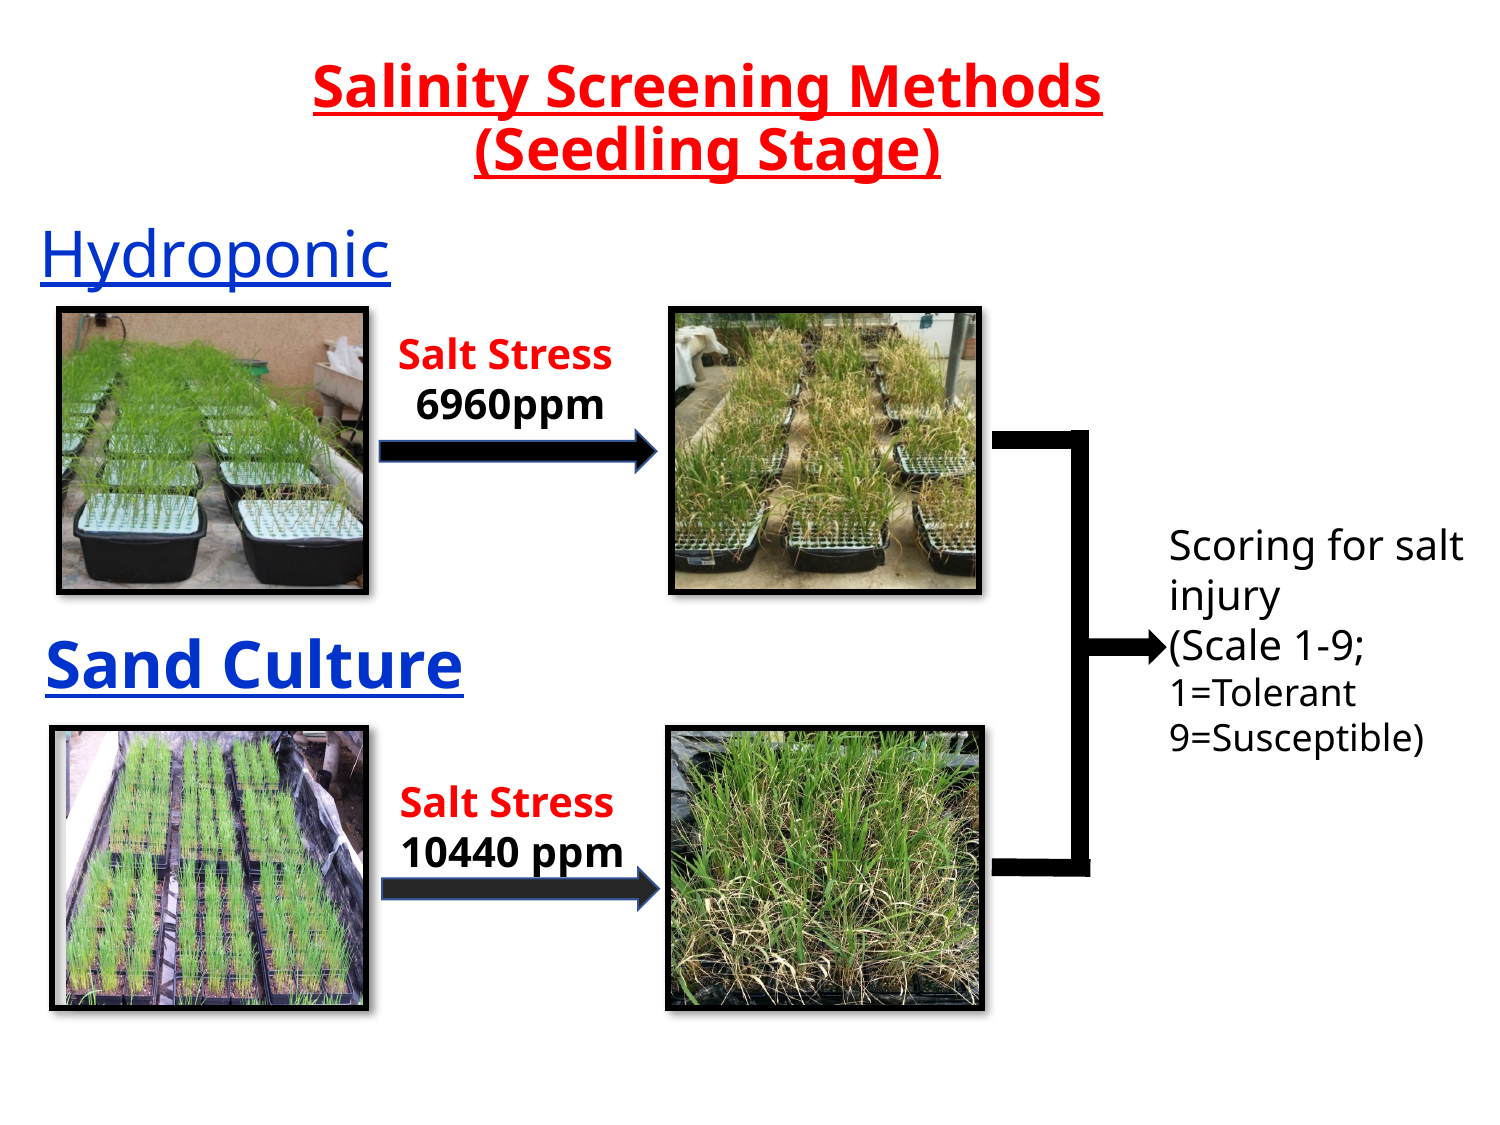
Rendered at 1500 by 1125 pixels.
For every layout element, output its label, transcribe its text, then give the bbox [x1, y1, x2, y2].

picture [61, 312, 364, 589]
text_box Scoring for salt injury (Scale 1-9; 1=Tolerant 9=Susceptible) [1154, 511, 1500, 767]
picture [675, 300, 976, 602]
text_box Sand Culture [9, 615, 500, 710]
text_box [378, 427, 658, 475]
text_box Hydroponic [24, 205, 538, 298]
text_box [1089, 629, 1154, 666]
text_box Salt Stress 6960ppm [364, 320, 657, 436]
text_box [381, 865, 661, 913]
text_box Salt Stress 10440 ppm [363, 768, 659, 884]
title Salinity Screening Methods (Seedling Stage) [227, 70, 1189, 169]
picture [55, 730, 363, 1005]
picture [671, 730, 979, 1005]
